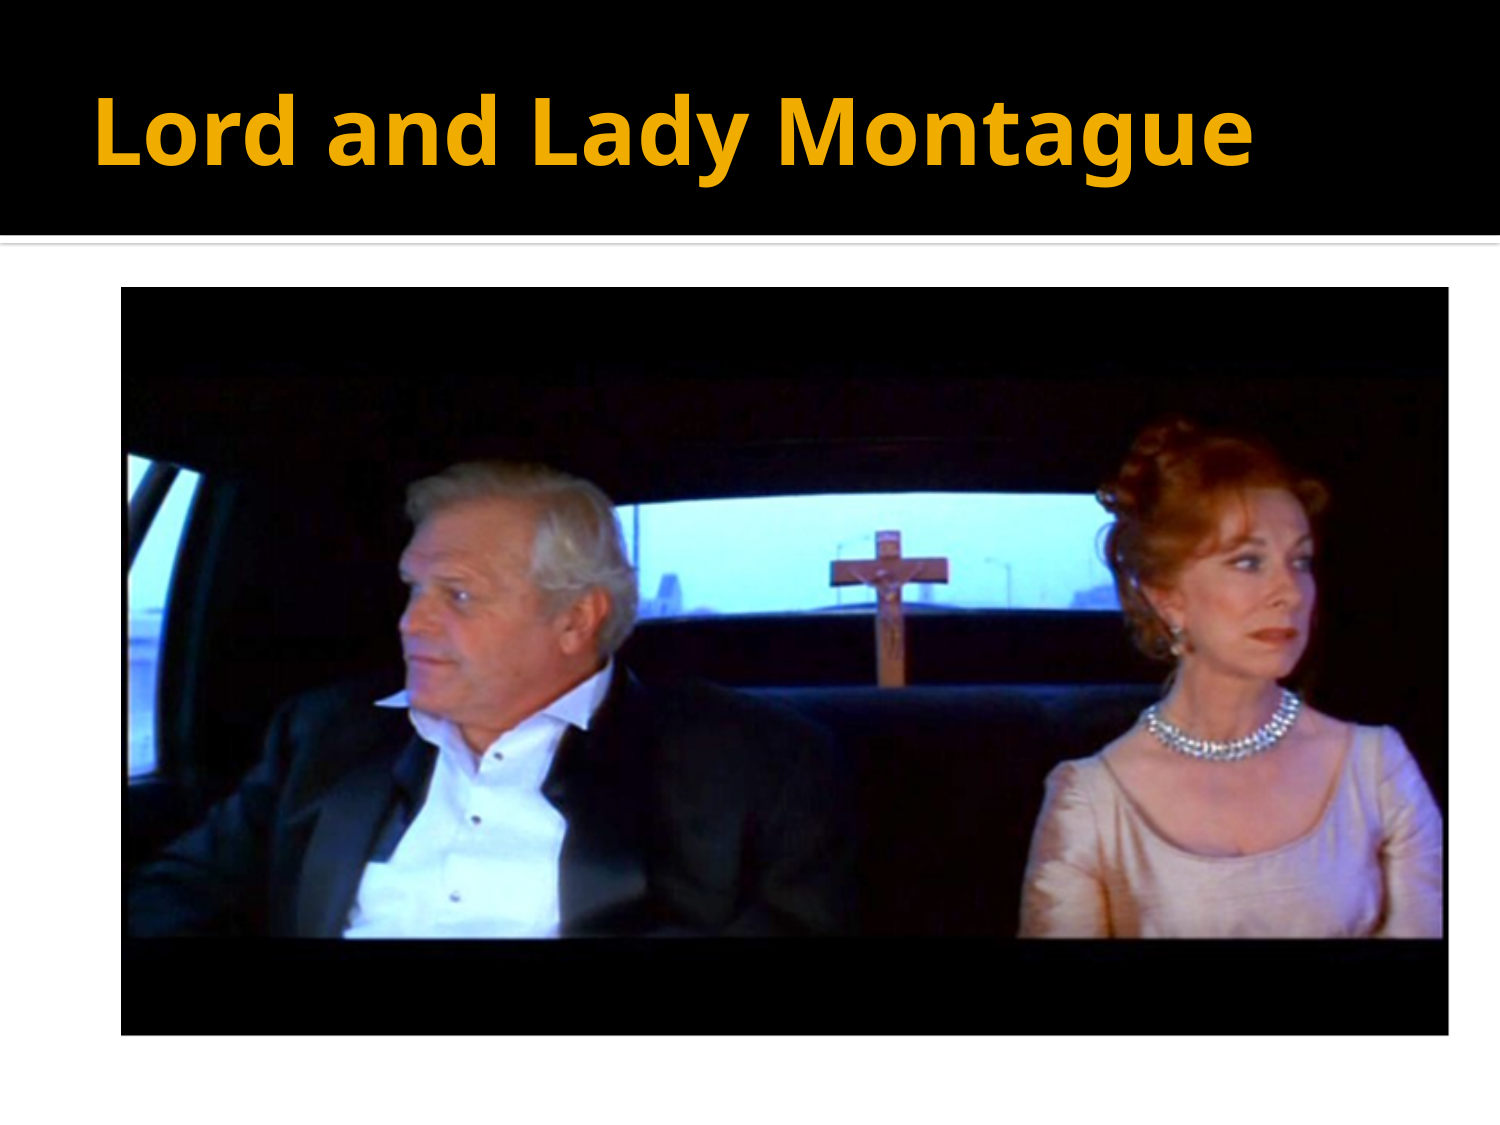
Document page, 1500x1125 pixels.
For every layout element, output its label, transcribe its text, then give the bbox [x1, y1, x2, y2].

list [121, 287, 1451, 1038]
title Lord and Lady Montague [75, 25, 1425, 231]
